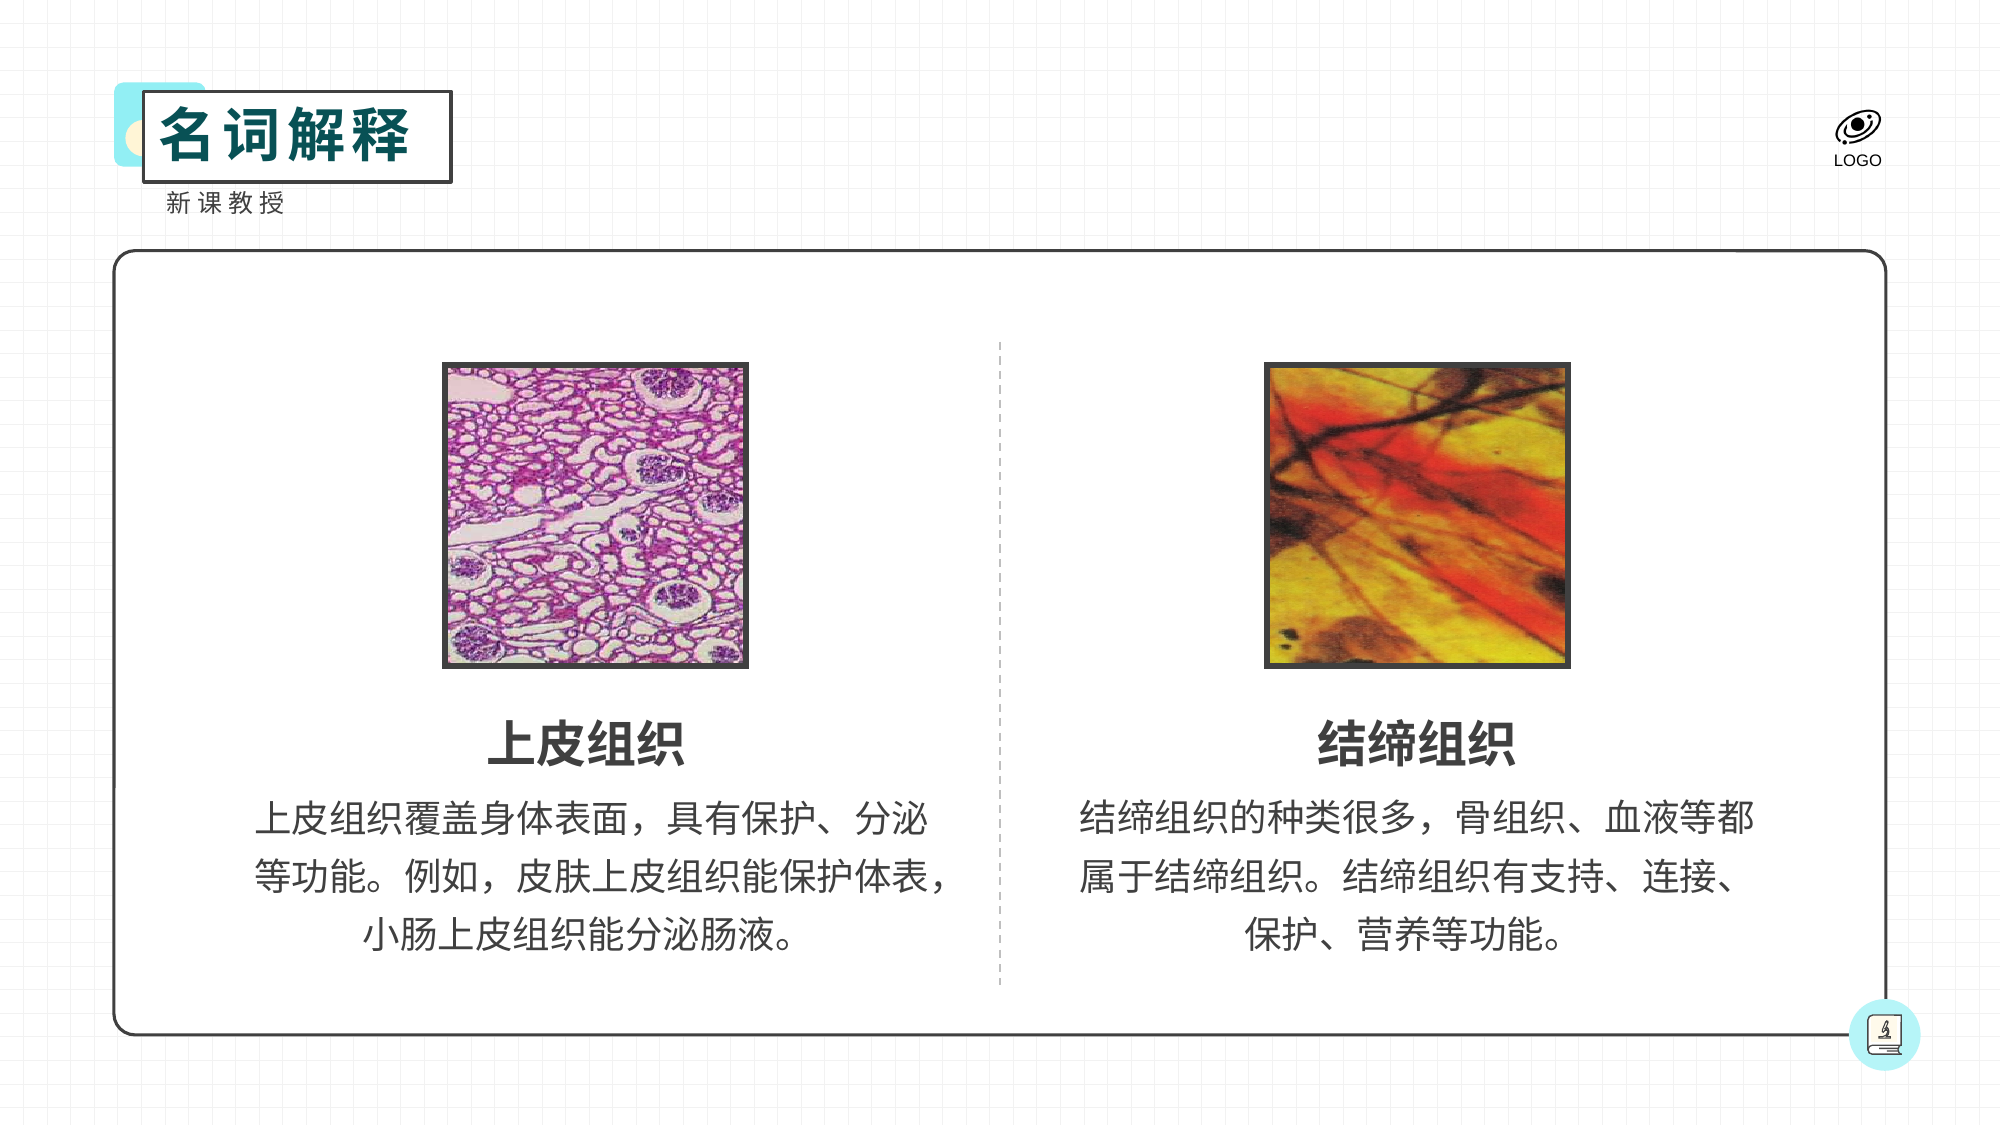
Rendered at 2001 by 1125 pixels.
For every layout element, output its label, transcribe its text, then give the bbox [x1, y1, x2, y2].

text_box 上皮组织覆盖身体表面，具有保护、分泌等功能。例如，皮肤上皮组织能保护体表，小肠上皮组织能分泌肠液。 [237, 773, 947, 964]
picture [1831, 100, 1885, 154]
picture [447, 367, 743, 664]
text_box 上皮组织 [447, 687, 737, 781]
list 名词解释 [142, 90, 453, 184]
text_box 结缔组织 [1297, 687, 1538, 781]
text_box 结缔组织的种类很多，骨组织、血液等都属于结缔组织。结缔组织有支持、连接、保护、营养等功能。 [1063, 773, 1772, 964]
list 新课教授 [151, 184, 308, 226]
picture [1269, 367, 1565, 664]
